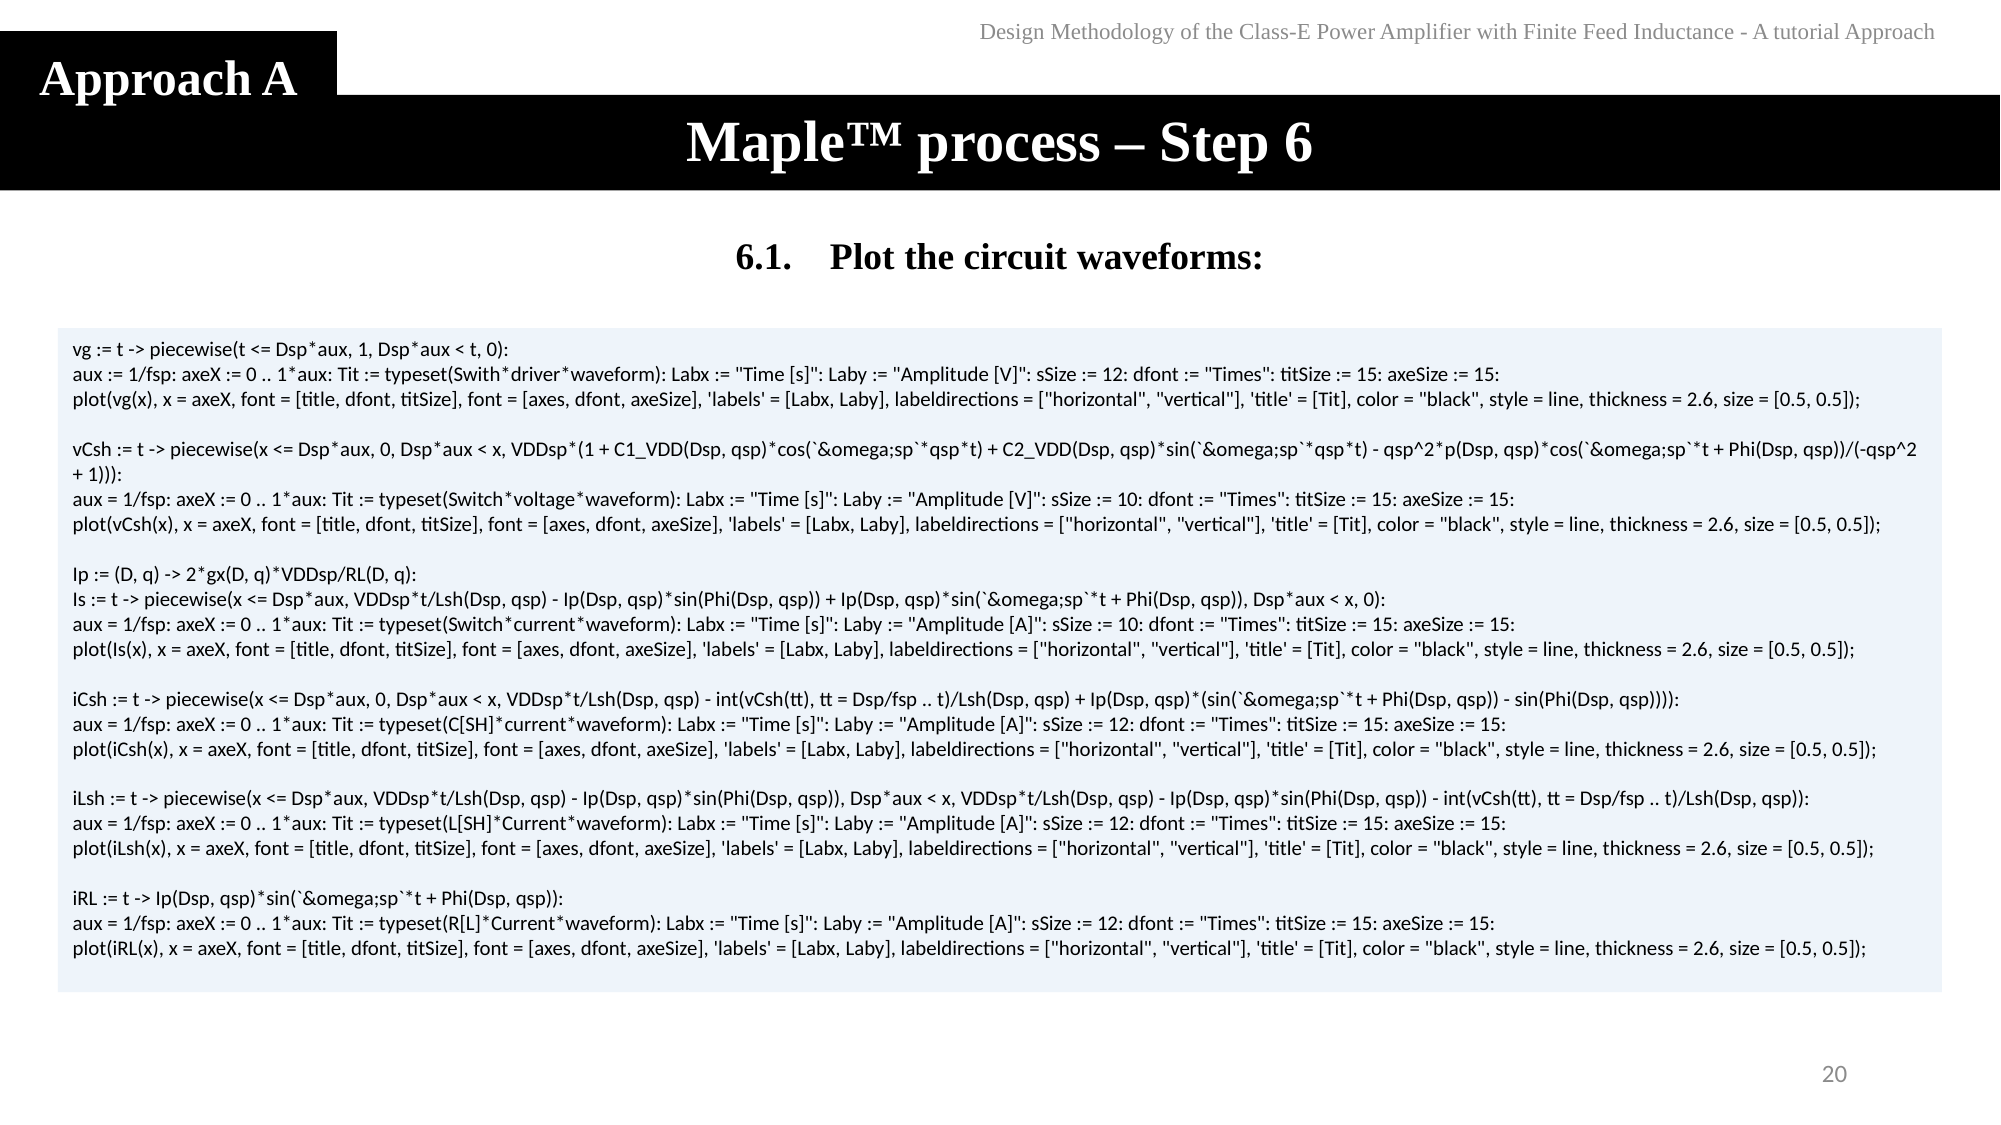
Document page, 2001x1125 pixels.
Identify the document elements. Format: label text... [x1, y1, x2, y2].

text_box Approach A [0, 31, 337, 127]
text_box 6.1. Plot the circuit waveforms: [401, 224, 1599, 285]
slide_number 20 [1412, 1042, 1863, 1103]
text_box vg := t -> piecewise(t <= Dsp*aux, 1, Dsp*aux < t, 0): aux := 1/fsp: axeX := 0 .. 1*aux: Tit := typeset(Swith*driver*waveform): Labx := "Time [s]": Laby := "Amplitude [V]": sSize := 12: dfont := "Times": titSize := 15: axeSize := 15: plot(vg(x), x = axeX, font = [title, dfont, titSize], font = [axes, dfont, axeSize], 'labels' = [Labx, Laby], labeldirections = ["horizontal", "vertical"], 'title' = [Tit], color = "black", style = line, thickness = 2.6, size = [0.5, 0.5]); vCsh := t -> piecewise(x <= Dsp*aux, 0, Dsp*aux < x, VDDsp*(1 + C1_VDD(Dsp, qsp)*cos(`&omega;sp`*qsp*t) + C2_VDD(Dsp, qsp)*sin(`&omega;sp`*qsp*t) - qsp^2*p(Dsp, qsp)*cos(`&omega;sp`*t + Phi(Dsp, qsp))/(-qsp^2 + 1))): aux = 1/fsp: axeX := 0 .. 1*aux: Tit := typeset(Switch*voltage*waveform): Labx := "Time [s]": Laby := "Amplitude [V]": sSize := 10: dfont := "Times": titSize := 15: axeSize := 15: plot(vCsh(x), x = axeX, font = [title, dfont, titSize], font = [axes, dfont, axeSize], 'labels' = [Labx, Laby], labeldirections = ["horizontal", "vertical"], 'title' = [Tit], color = "black", style = line, thickness = 2.6, size = [0.5, 0.5]); Ip := (D, q) -> 2*gx(D, q)*VDDsp/RL(D, q): Is := t -> piecewise(x <= Dsp*aux, VDDsp*t/Lsh(Dsp, qsp) - Ip(Dsp, qsp)*sin(Phi(Dsp, qsp)) + Ip(Dsp, qsp)*sin(`&omega;sp`*t + Phi(Dsp, qsp)), Dsp*aux < x, 0): aux = 1/fsp: axeX := 0 .. 1*aux: Tit := typeset(Switch*current*waveform): Labx := "Time [s]": Laby := "Amplitude [A]": sSize := 10: dfont := "Times": titSize := 15: axeSize := 15: plot(Is(x), x = axeX, font = [title, dfont, titSize], font = [axes, dfont, axeSize], 'labels' = [Labx, Laby], labeldirections = ["horizontal", "vertical"], 'title' = [Tit], color = "black", style = line, thickness = 2.6, size = [0.5, 0.5]); iCsh := t -> piecewise(x <= Dsp*aux, 0, Dsp*aux < x, VDDsp*t/Lsh(Dsp, qsp) - int(vCsh(tt), tt = Dsp/fsp .. t)/Lsh(Dsp, qsp) + Ip(Dsp, qsp)*(sin(`&omega;sp`*t + Phi(Dsp, qsp)) - sin(Phi(Dsp, qsp)))): aux = 1/fsp: axeX := 0 .. 1*aux: Tit := typeset(C[SH]*current*waveform): Labx := "Time [s]": Laby := "Amplitude [A]": sSize := 12: dfont := "Times": titSize := 15: axeSize := 15: plot(iCsh(x), x = axeX, font = [title, dfont, titSize], font = [axes, dfont, axeSize], 'labels' = [Labx, Laby], labeldirections = ["horizontal", "vertical"], 'title' = [Tit], color = "black", style = line, thickness = 2.6, size = [0.5, 0.5]); iLsh := t -> piecewise(x <= Dsp*aux, VDDsp*t/Lsh(Dsp, qsp) - Ip(Dsp, qsp)*sin(Phi(Dsp, qsp)), Dsp*aux < x, VDDsp*t/Lsh(Dsp, qsp) - Ip(Dsp, qsp)*sin(Phi(Dsp, qsp)) - int(vCsh(tt), tt = Dsp/fsp .. t)/Lsh(Dsp, qsp)): aux = 1/fsp: axeX := 0 .. 1*aux: Tit := typeset(L[SH]*Current*waveform): Labx := "Time [s]": Laby := "Amplitude [A]": sSize := 12: dfont := "Times": titSize := 15: axeSize := 15: plot(iLsh(x), x = axeX, font = [title, dfont, titSize], font = [axes, dfont, axeSize], 'labels' = [Labx, Laby], labeldirections = ["horizontal", "vertical"], 'title' = [Tit], color = "black", style = line, thickness = 2.6, size = [0.5, 0.5]); iRL := t -> Ip(Dsp, qsp)*sin(`&omega;sp`*t + Phi(Dsp, qsp)): aux = 1/fsp: axeX := 0 .. 1*aux: Tit := typeset(R[L]*Current*waveform): Labx := "Time [s]": Laby := "Amplitude [A]": sSize := 12: dfont := "Times": titSize := 15: axeSize := 15: plot(iRL(x), x = axeX, font = [title, dfont, titSize], font = [axes, dfont, axeSize], 'labels' = [Labx, Laby], labeldirections = ["horizontal", "vertical"], 'title' = [Tit], color = "black", style = line, thickness = 2.6, size = [0.5, 0.5]); [57, 328, 1942, 993]
title Maple™ process – Step 6 [0, 94, 2000, 191]
footer Design Methodology of the Class-E Power Amplifier with Finite Feed Inductance - A tutorial Approach [916, 0, 2000, 61]
